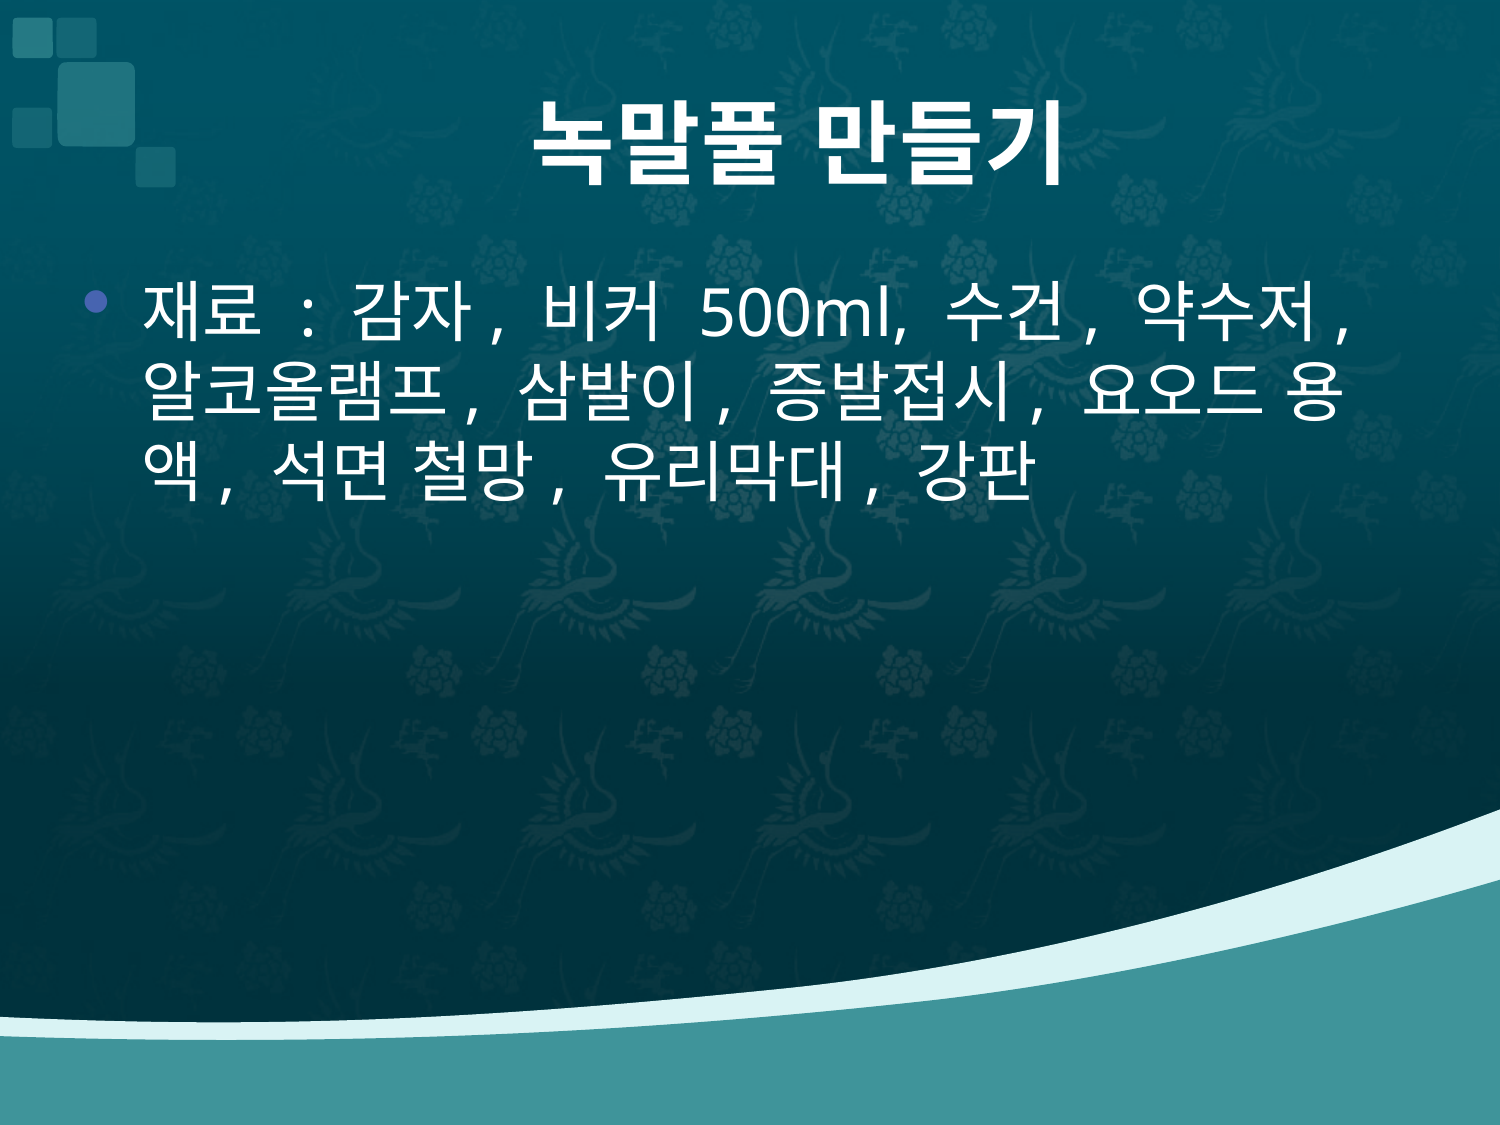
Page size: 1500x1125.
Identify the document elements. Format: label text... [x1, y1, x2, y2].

title 녹말풀 만들기 [187, 58, 1414, 223]
list 재료 : 감자, 비커 500ml, 수건, 약수저, 알코올램프, 삼발이, 증발접시, 요오드 용액, 석면 철망, 유리막대, 강판 [70, 262, 1425, 1005]
